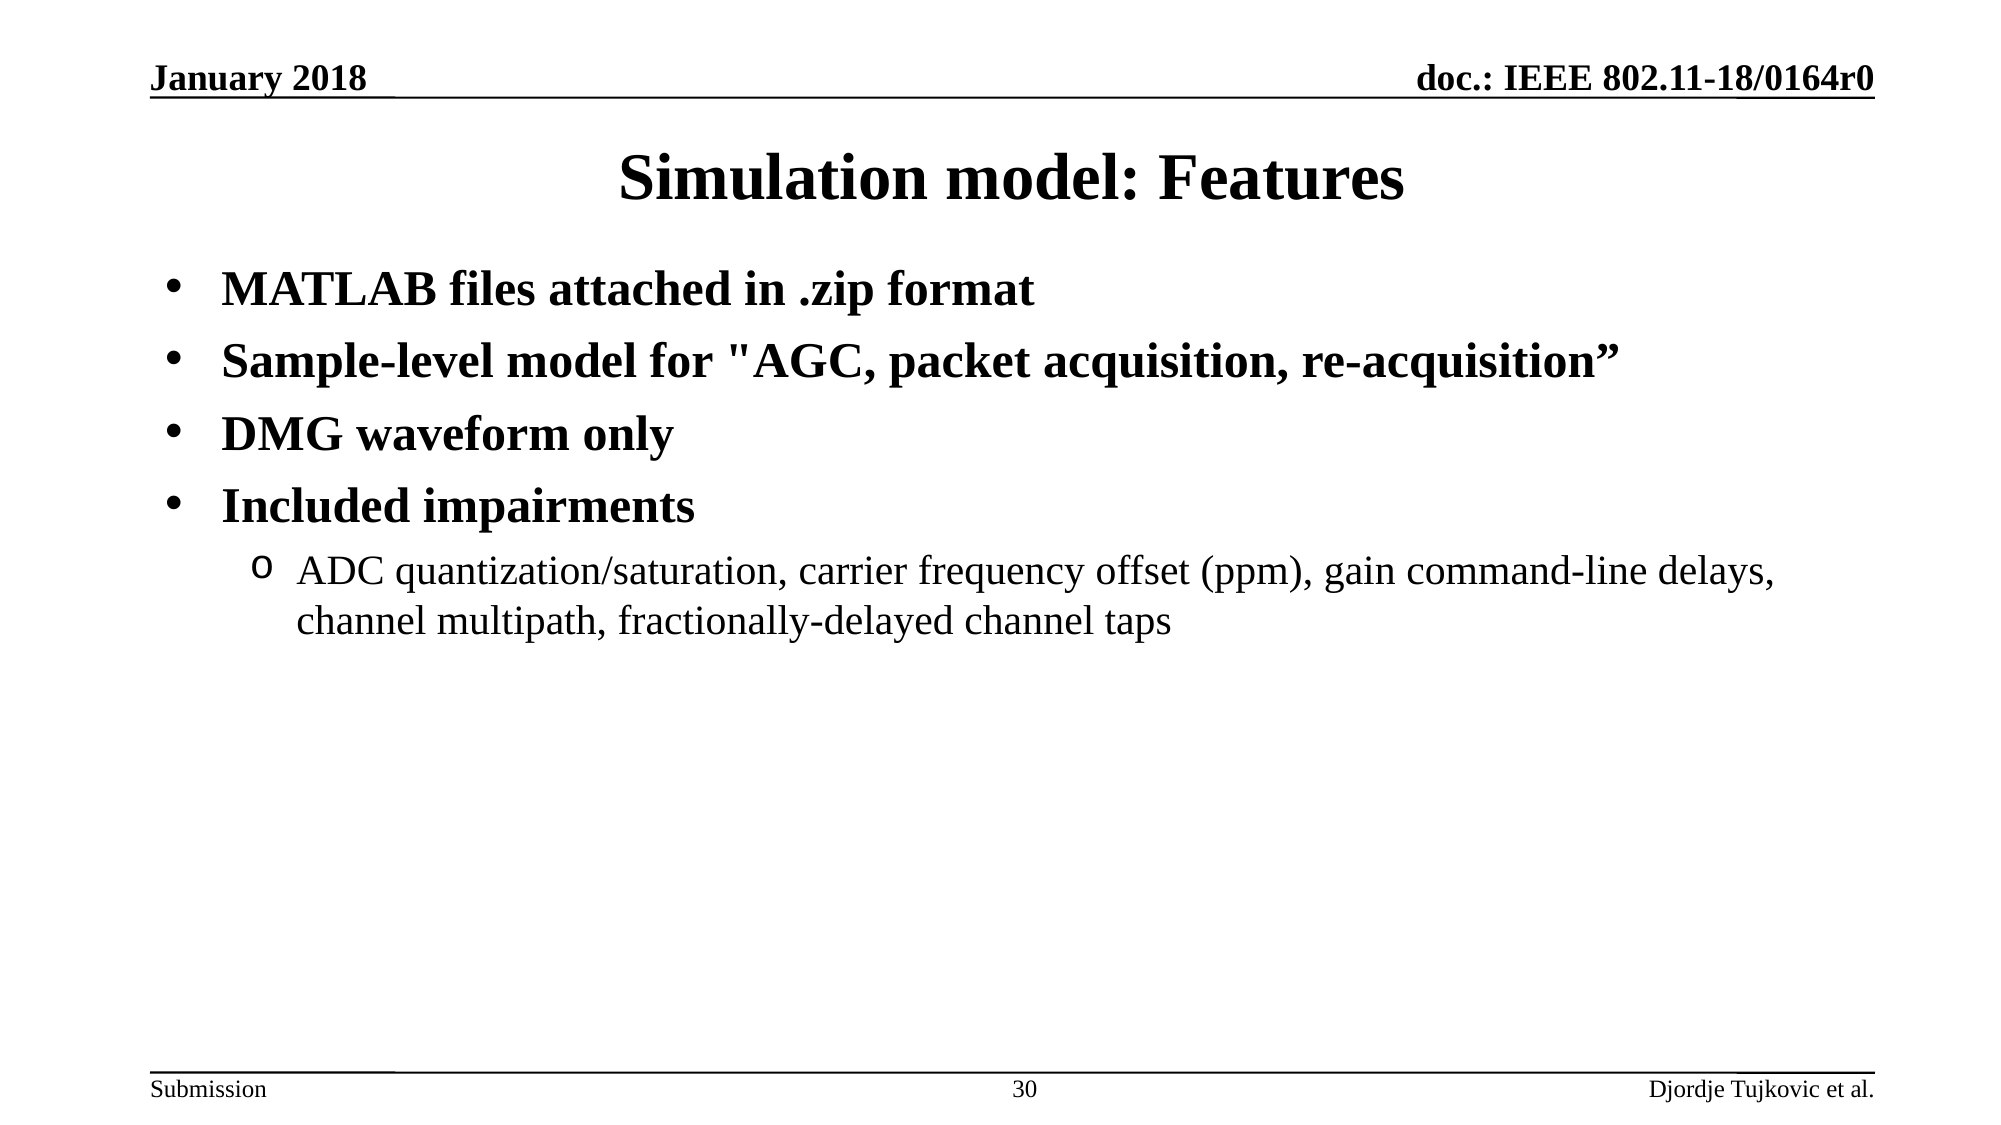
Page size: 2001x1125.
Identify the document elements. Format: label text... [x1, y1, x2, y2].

footer Djordje Tujkovic et al. [1169, 1072, 1876, 1111]
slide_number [149, 59, 750, 98]
list MATLAB files attached in .zip format Sample-level model for "AGC, packet acquisition, re-acquisition” DMG waveform only Included impairments ADC quantization/saturation, carrier frequency offset (ppm), gain command-line delays, channel multipath, fractionally-delayed channel taps [149, 248, 1876, 1073]
title Simulation model: Features [149, 97, 1876, 248]
slide_number 30 [936, 1072, 1113, 1111]
